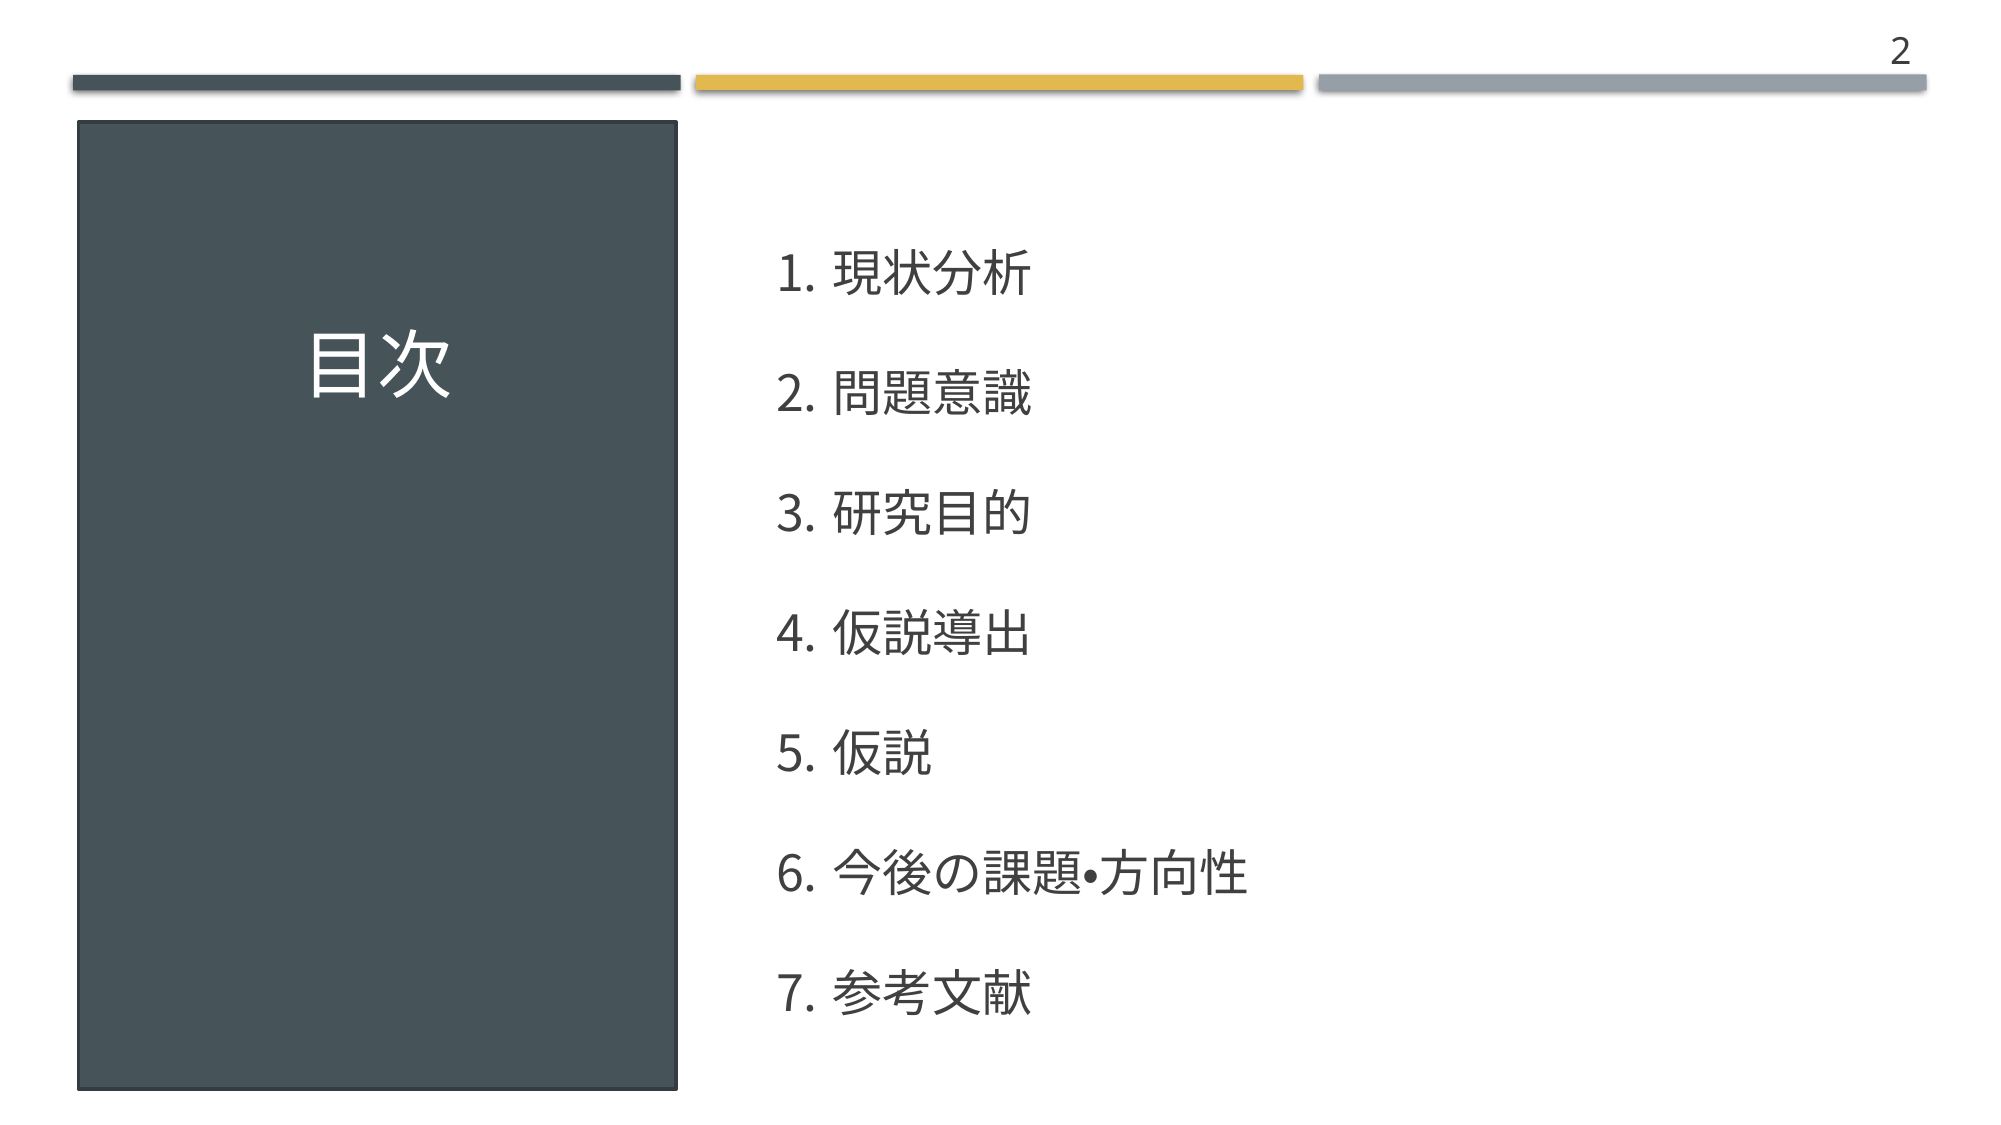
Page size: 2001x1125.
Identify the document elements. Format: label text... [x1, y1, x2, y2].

text_box [77, 120, 678, 1091]
text_box 現状分析 問題意識 研究目的 仮説導出 仮説 今後の課題・方向性 参考文献 [761, 174, 1535, 1029]
text_box 目次 [214, 310, 540, 416]
slide_number 2 [1754, 22, 1927, 83]
